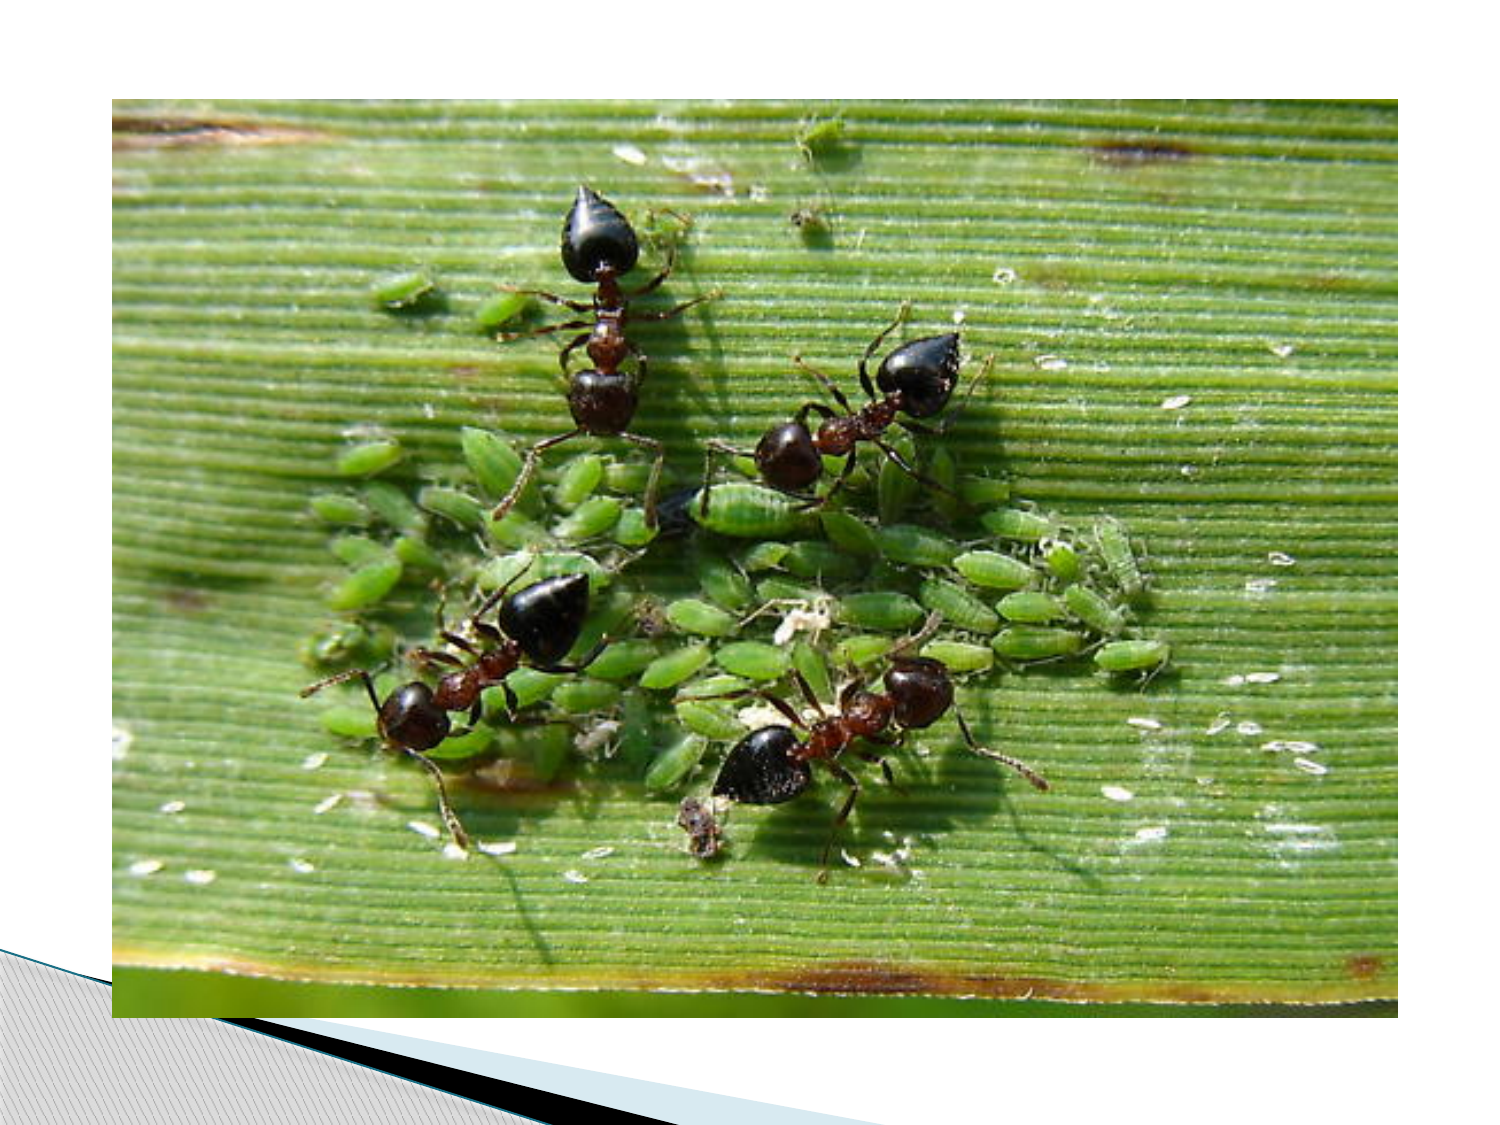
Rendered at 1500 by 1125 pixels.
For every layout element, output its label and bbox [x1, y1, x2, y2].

list [112, 99, 1398, 1018]
